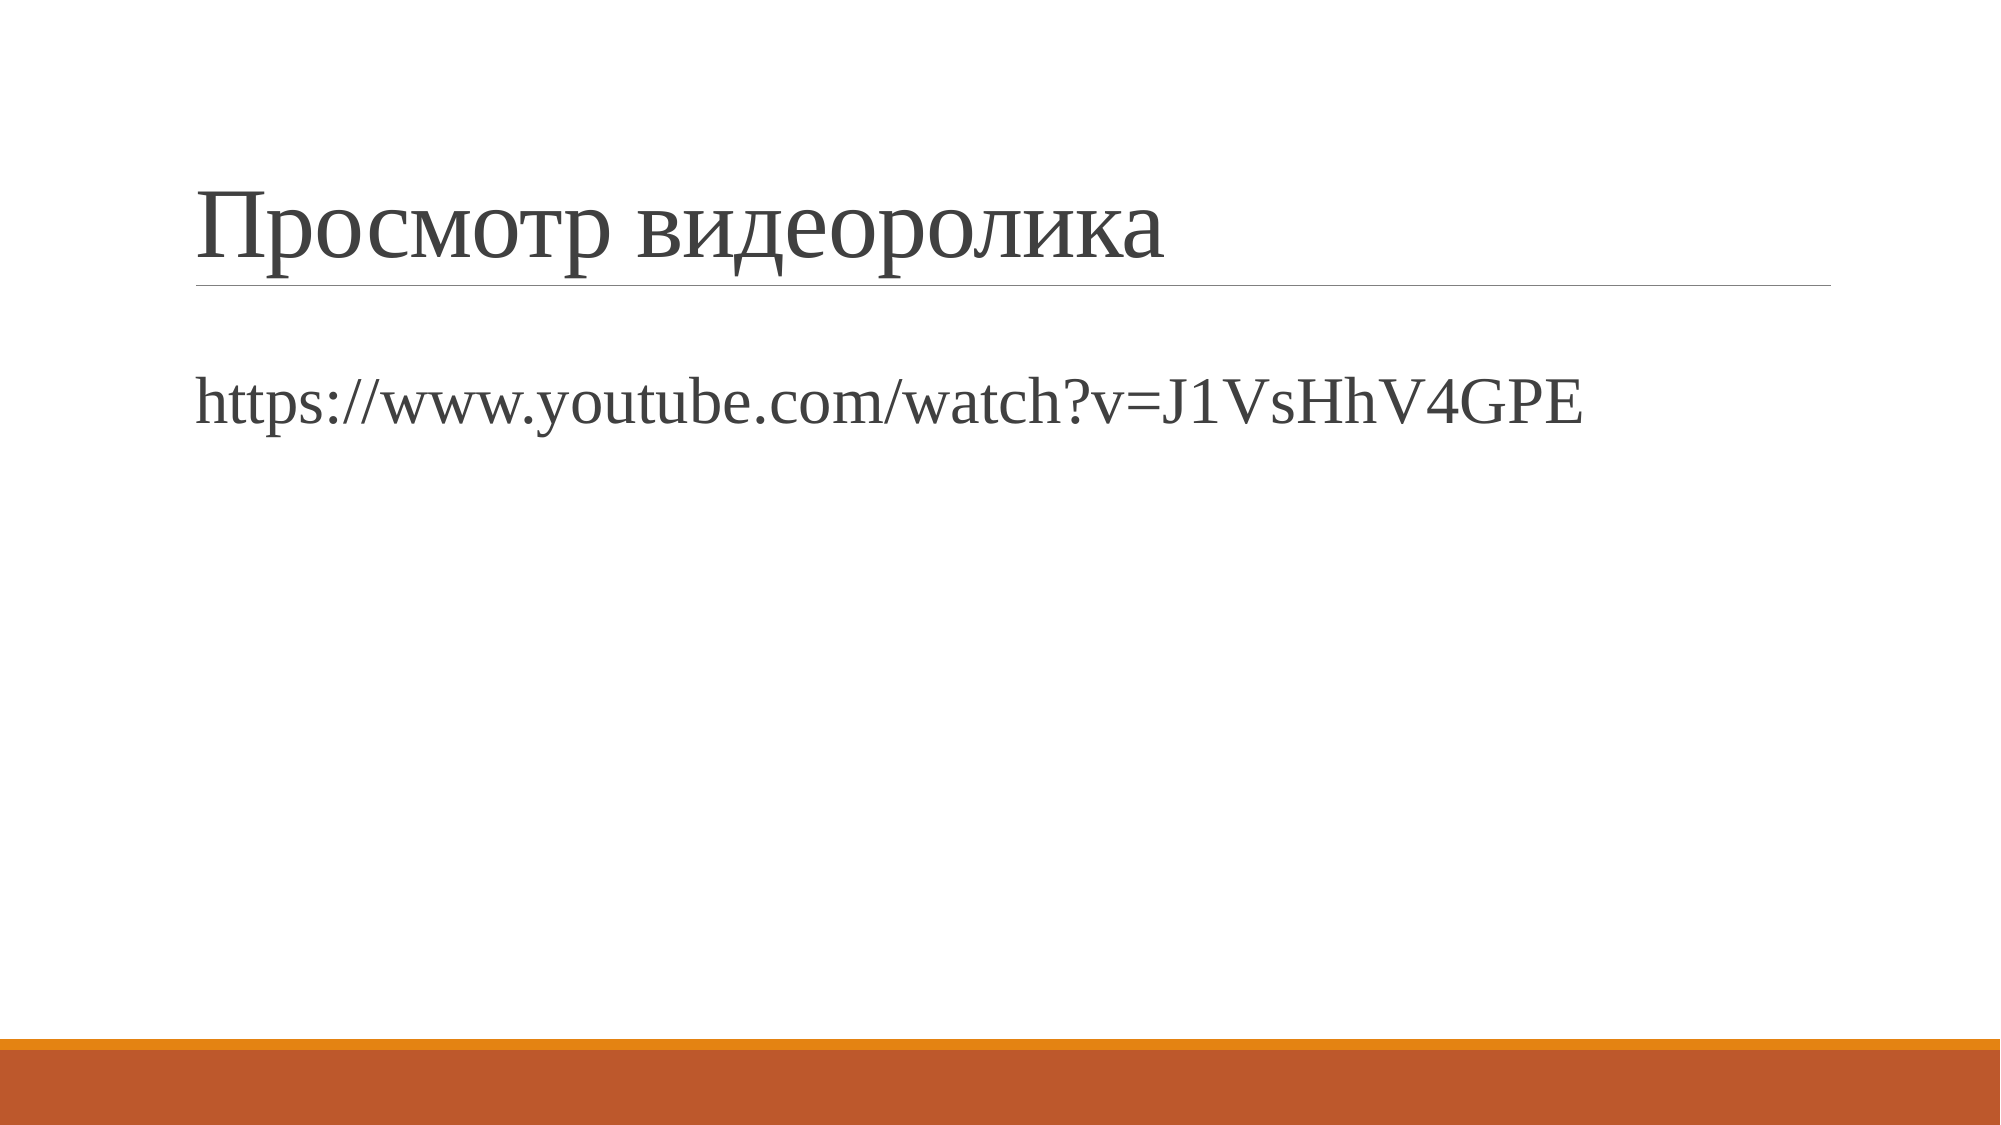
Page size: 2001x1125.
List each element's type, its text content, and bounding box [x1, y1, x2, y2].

title Просмотр видеоролика [180, 47, 1830, 285]
list https://www.youtube.com/watch?v=J1VsHhV4GPE [180, 358, 1830, 1019]
